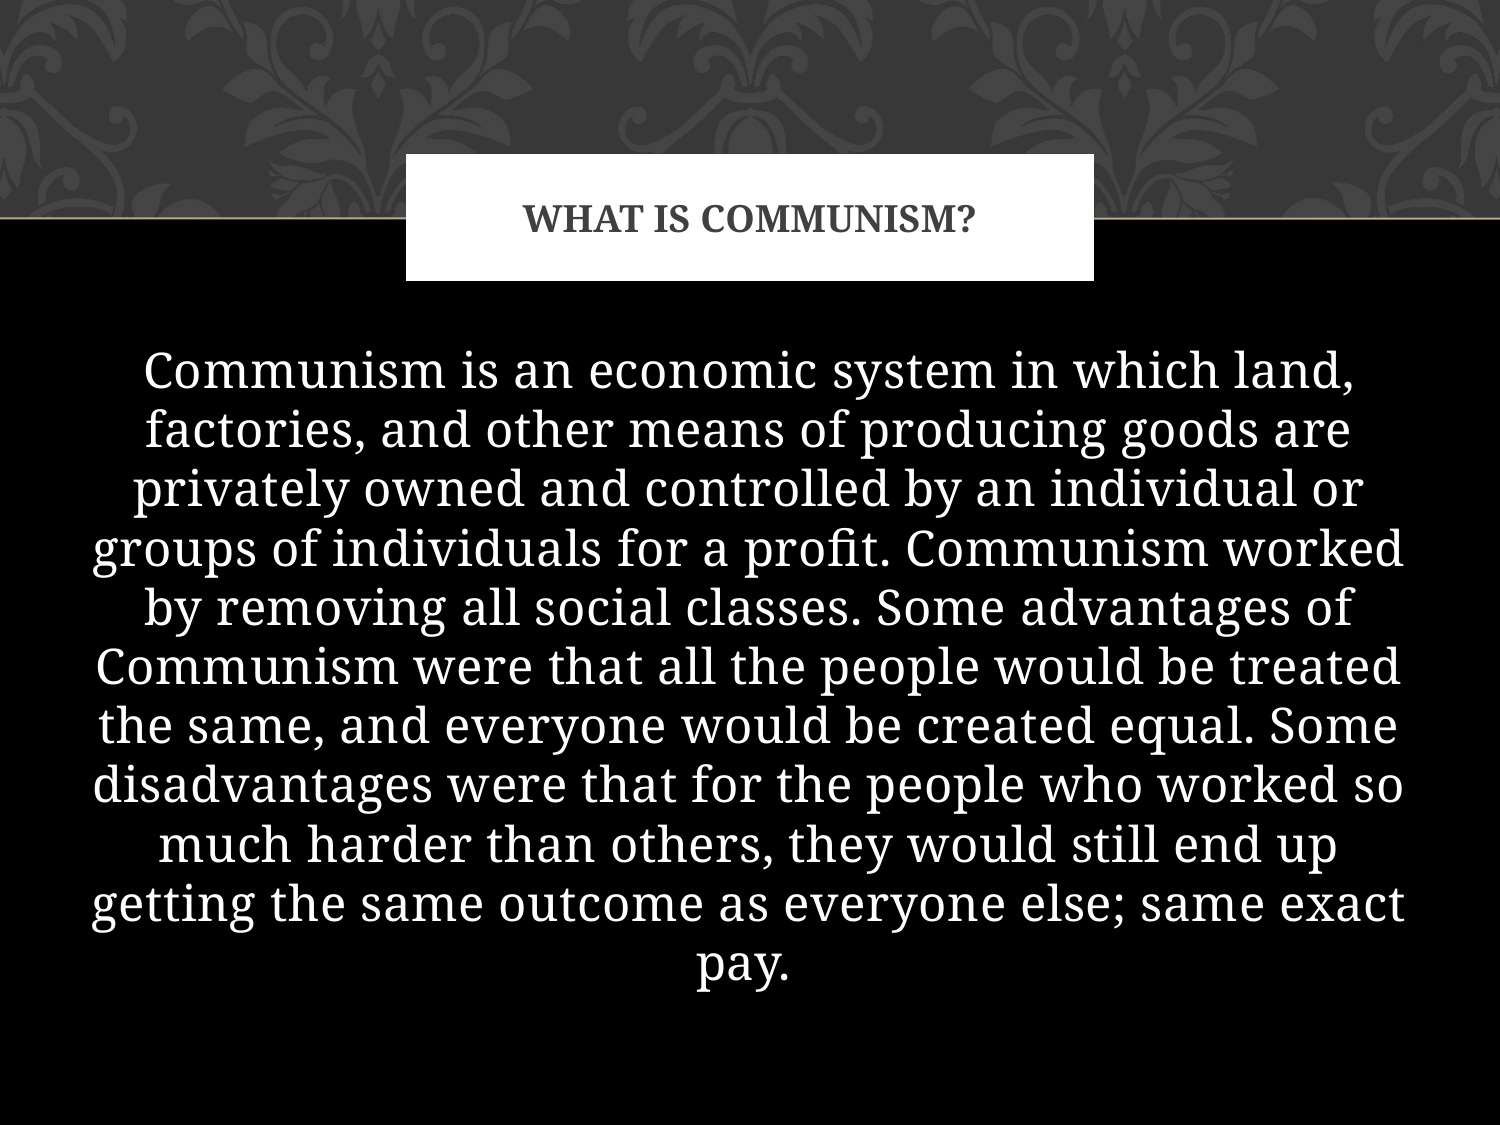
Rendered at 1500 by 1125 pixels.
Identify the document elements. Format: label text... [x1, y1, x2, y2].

title What is Communism? [406, 154, 1094, 281]
list Communism is an economic system in which land, factories, and other means of producing goods are privately owned and controlled by an individual or groups of individuals for a profit. Communism worked by removing all social classes. Some advantages of Communism were that all the people would be treated the same, and everyone would be created equal. Some disadvantages were that for the people who worked so much harder than others, they would still end up getting the same outcome as everyone else; same exact pay. [75, 331, 1425, 1000]
